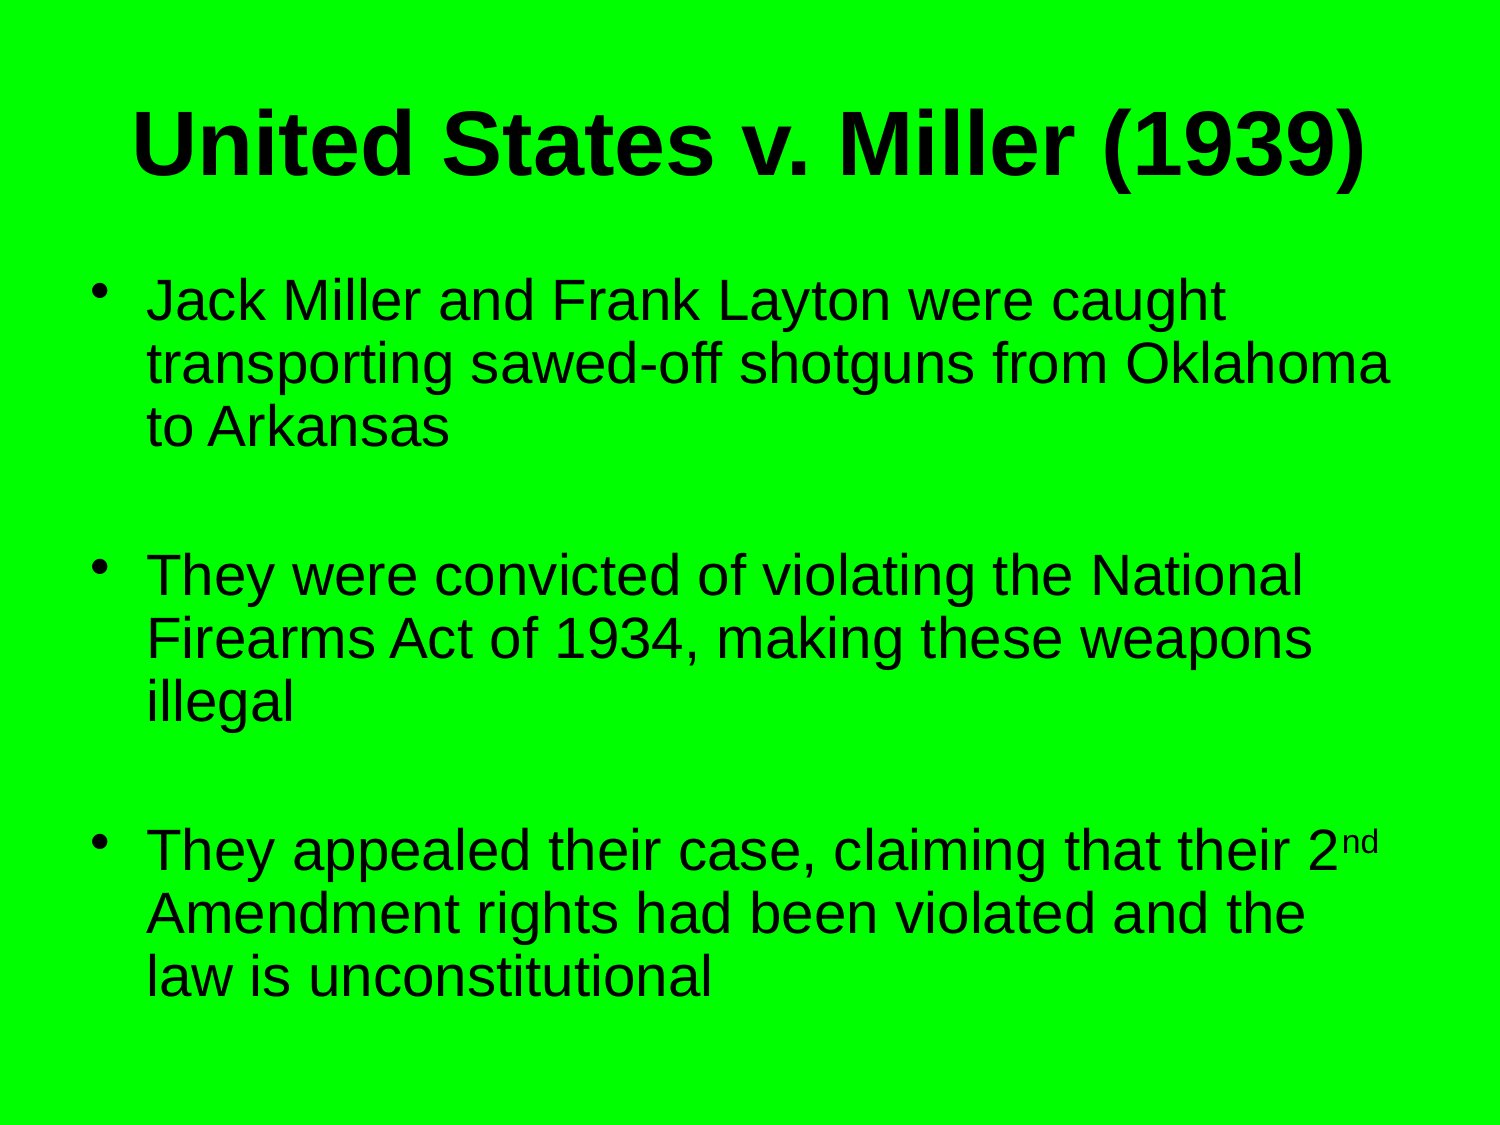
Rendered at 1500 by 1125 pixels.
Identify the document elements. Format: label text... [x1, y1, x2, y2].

list Jack Miller and Frank Layton were caught transporting sawed-off shotguns from Oklahoma to Arkansas They were convicted of violating the National Firearms Act of 1934, making these weapons illegal They appealed their case, claiming that their 2nd Amendment rights had been violated and the law is unconstitutional [75, 262, 1425, 1005]
title United States v. Miller (1939) [75, 45, 1425, 233]
